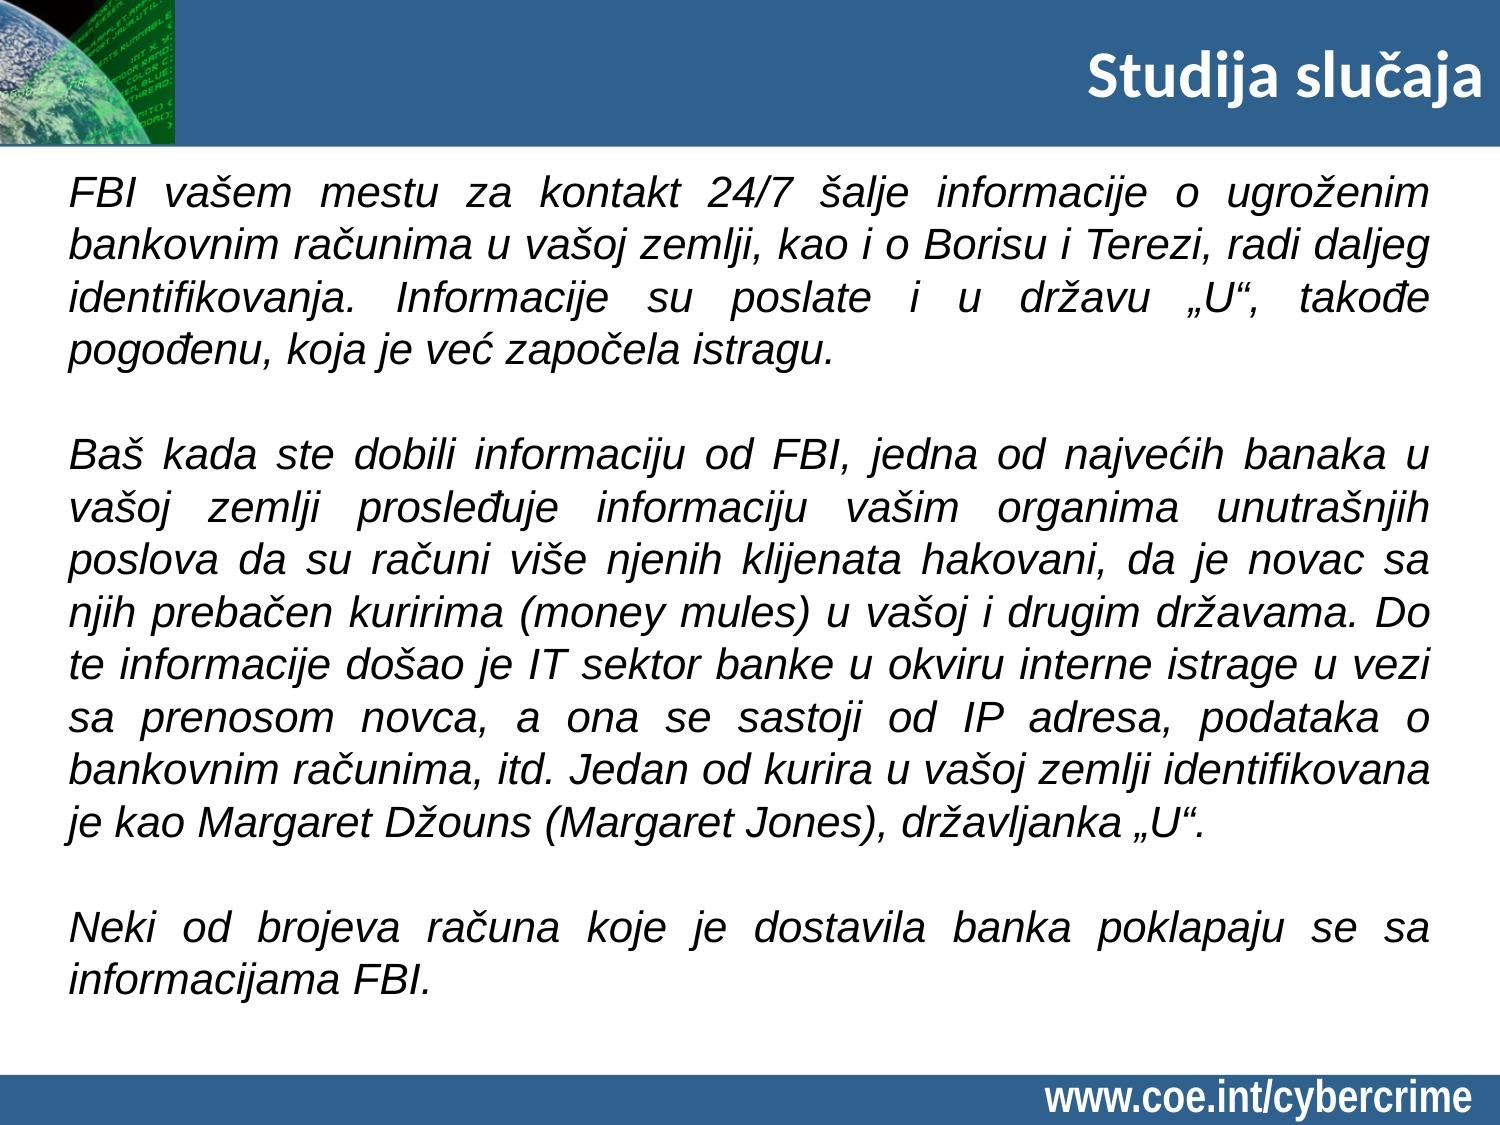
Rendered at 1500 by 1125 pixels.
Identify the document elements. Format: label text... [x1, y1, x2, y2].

text_box www.coe.int/cybercrime [1030, 1059, 1500, 1125]
text_box FBI vašem mestu za kontakt 24/7 šalje informacije o ugroženim bankovnim računima u vašoj zemlji, kao i o Borisu i Terezi, radi daljeg identifikovanja. Informacije su poslate i u državu „U“, takođe pogođenu, koja je već započela istragu. Baš kada ste dobili informaciju od FBI, jedna od najvećih banaka u vašoj zemlji prosleđuje informaciju vašim organima unutrašnjih poslova da su računi više njenih klijenata hakovani, da je novac sa njih prebačen kuririma (money mules) u vašoj i drugim državama. Do te informacije došao je IT sektor banke u okviru interne istrage u vezi sa prenosom novca, a ona se sastoji od IP adresa, podataka o bankovnim računima, itd. Jedan od kurira u vašoj zemlji identifikovana je kao Margaret Džouns (Margaret Jones), državljanka „U“. Neki od brojeva računa koje je dostavila banka poklapaju se sa informacijama FBI. [53, 156, 1447, 1011]
text_box [0, 1073, 1030, 1125]
picture [0, 0, 175, 144]
text_box Studija slučaja [177, 0, 1500, 149]
